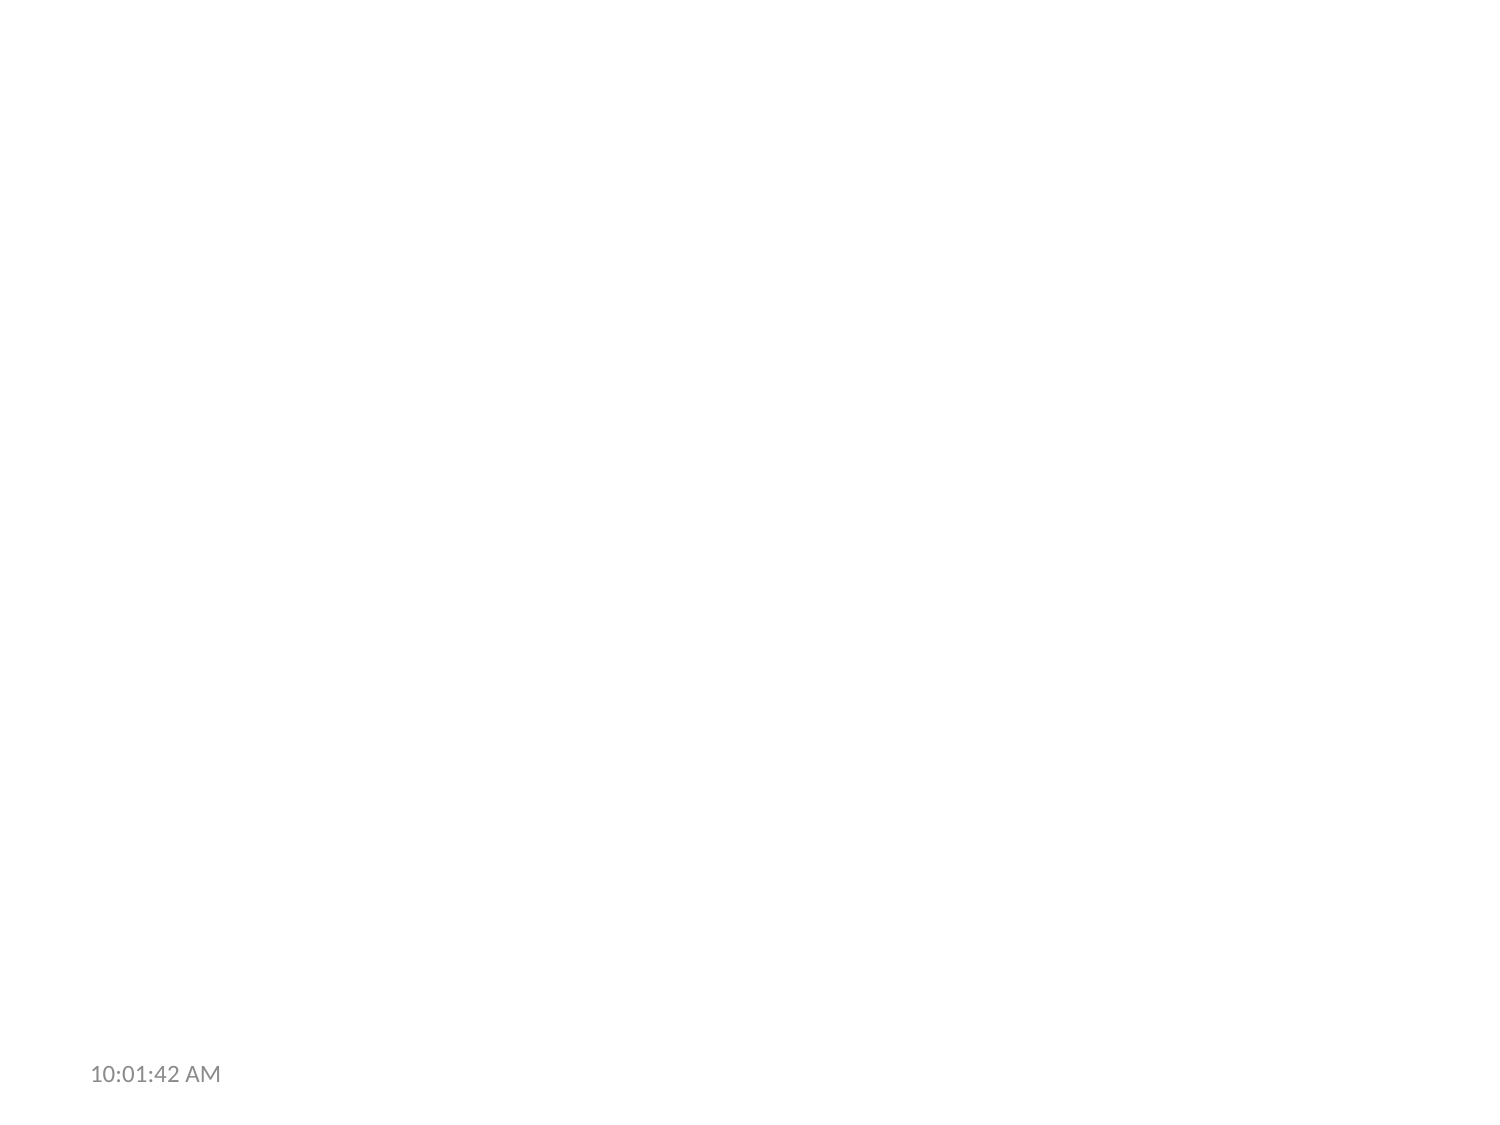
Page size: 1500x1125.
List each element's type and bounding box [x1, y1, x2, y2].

slide_number [75, 1042, 425, 1103]
